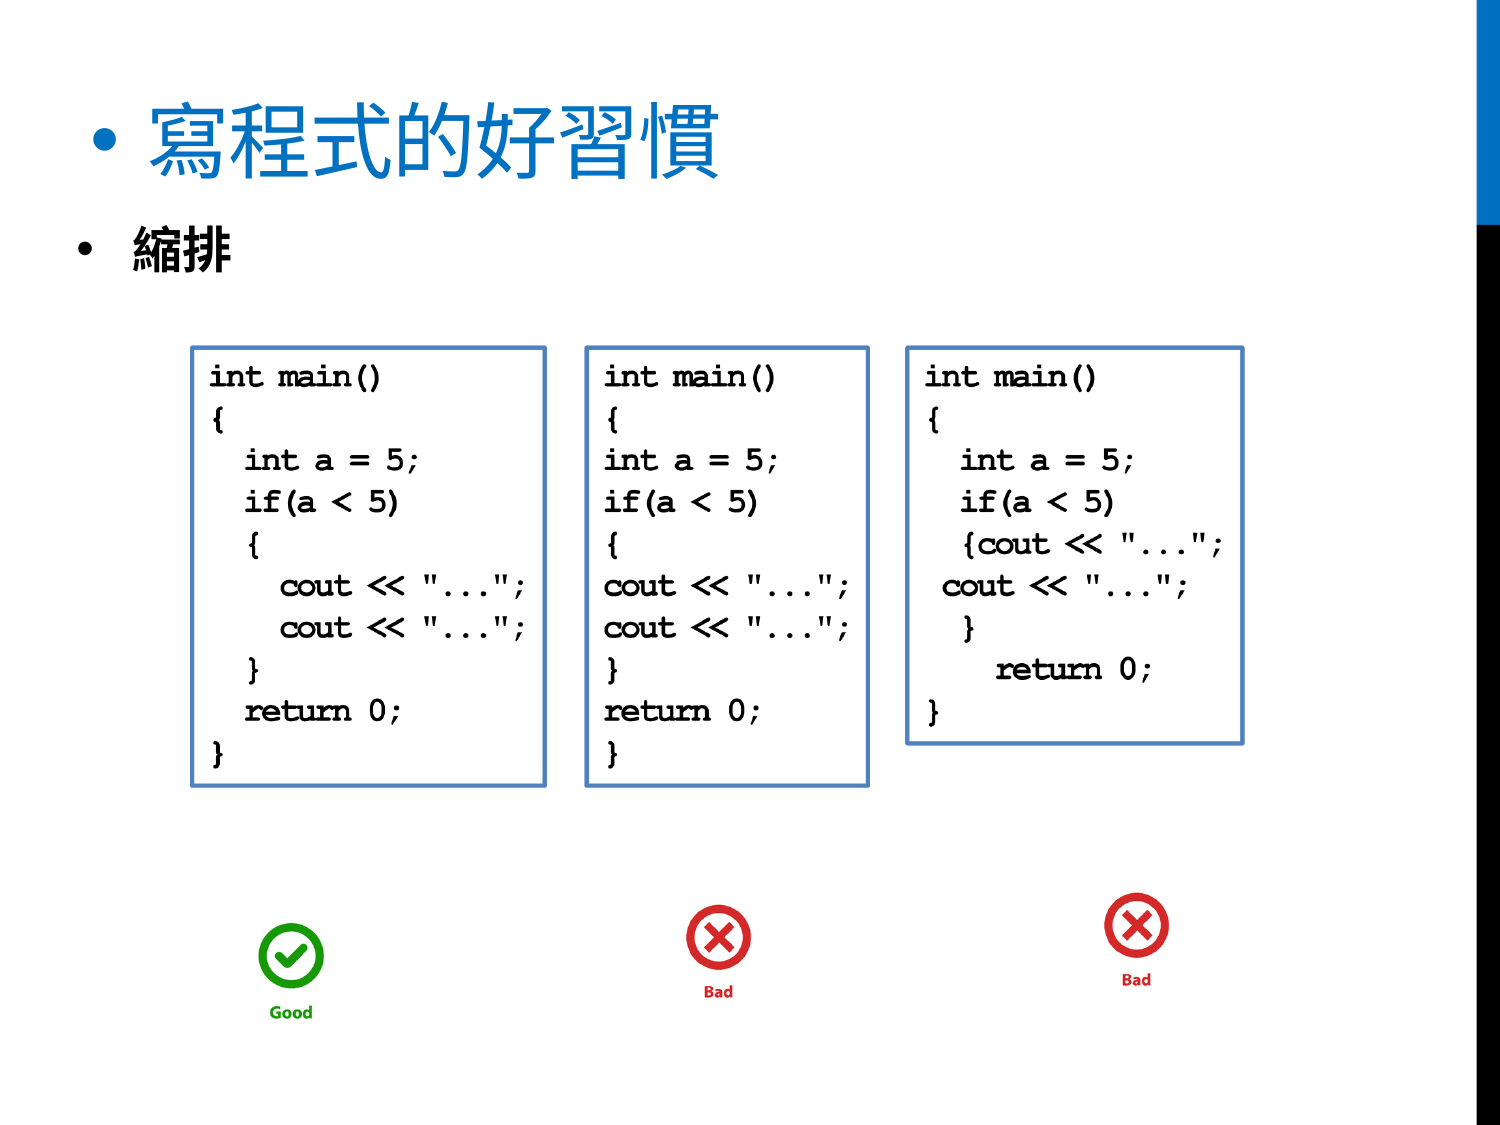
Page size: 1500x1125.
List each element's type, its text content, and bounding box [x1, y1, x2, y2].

list 縮排 [61, 210, 1409, 1058]
title 寫程式的好習慣 [75, 47, 1161, 197]
picture [158, 331, 1257, 840]
picture [661, 888, 777, 1032]
picture [234, 895, 359, 1051]
picture [1079, 876, 1194, 1020]
